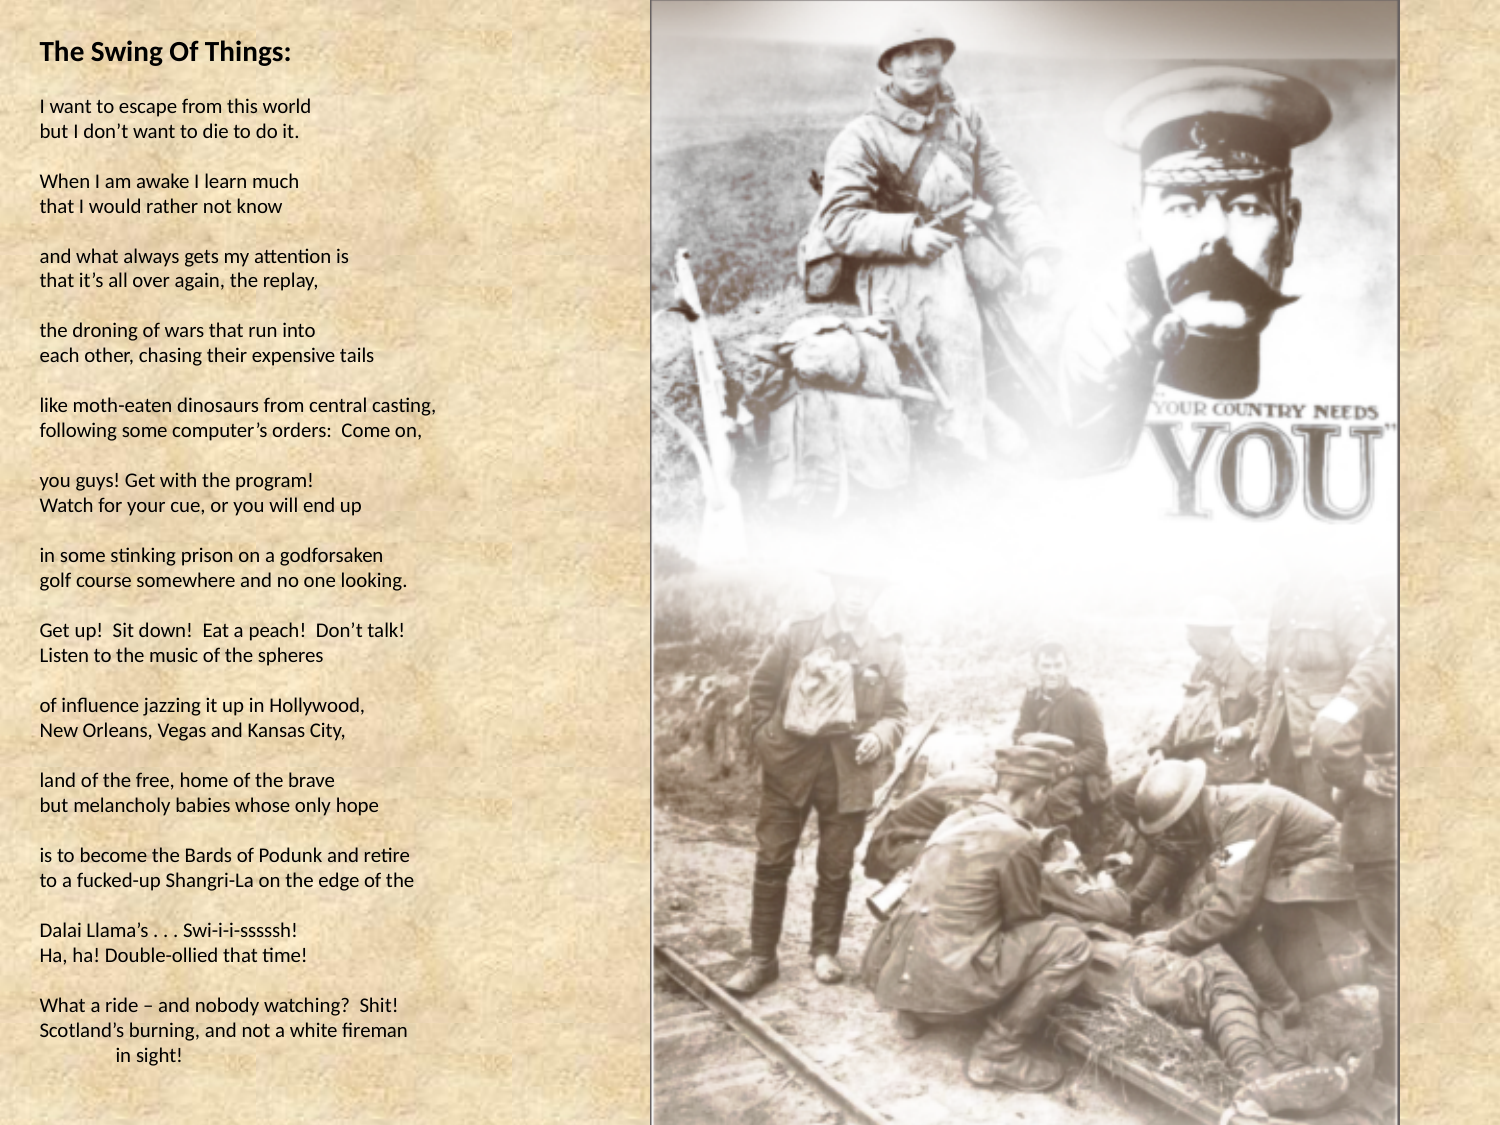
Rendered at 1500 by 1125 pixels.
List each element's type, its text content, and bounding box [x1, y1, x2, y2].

text_box The Swing Of Things: I want to escape from this world but I don’t want to die to do it. When I am awake I learn much that I would rather not know and what always gets my attention is that it’s all over again, the replay, the droning of wars that run into each other, chasing their expensive tails like moth-eaten dinosaurs from central casting, following some computer’s orders: Come on, you guys! Get with the program! Watch for your cue, or you will end up in some stinking prison on a godforsaken golf course somewhere and no one looking. Get up! Sit down! Eat a peach! Don’t talk! Listen to the music of the spheres of influence jazzing it up in Hollywood, New Orleans, Vegas and Kansas City, land of the free, home of the brave but melancholy babies whose only hope is to become the Bards of Podunk and retire to a fucked-up Shangri-La on the edge of the Dalai Llama’s . . . Swi-i-i-sssssh! Ha, ha! Double-ollied that time! What a ride – and nobody watching? Shit! Scotland’s burning, and not a white fireman in sight! [24, 24, 644, 1099]
picture [0, 0, 1500, 1125]
